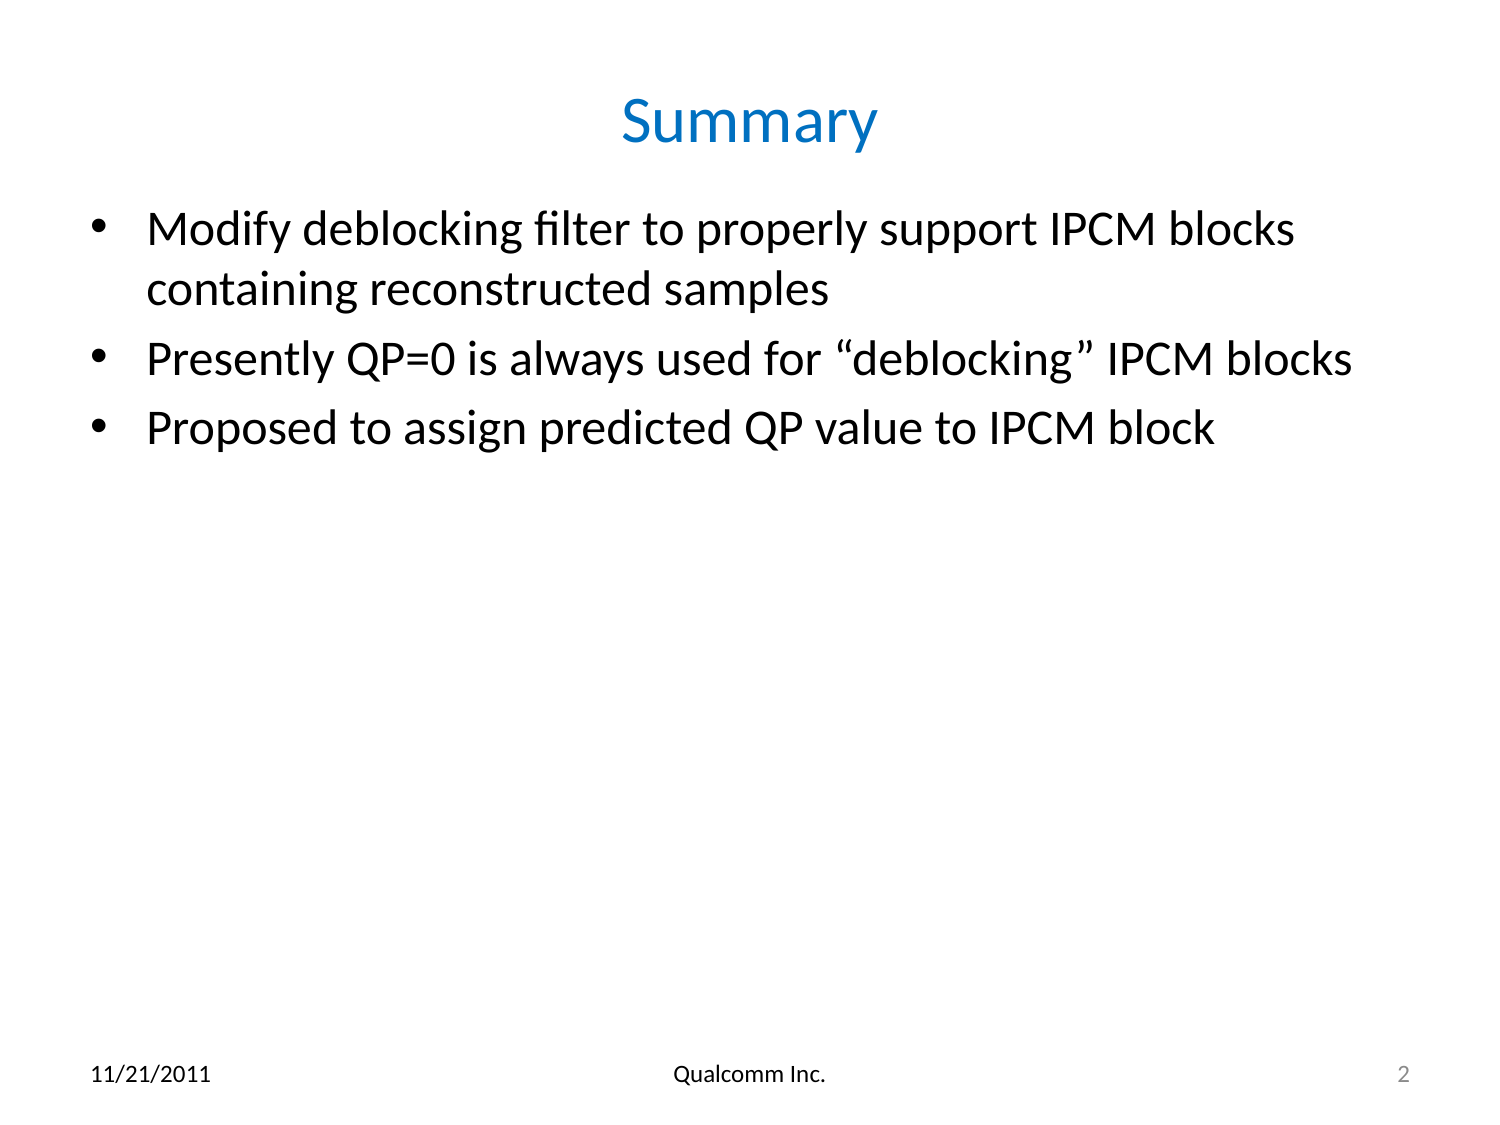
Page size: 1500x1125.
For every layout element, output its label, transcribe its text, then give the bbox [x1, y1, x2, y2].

list Modify deblocking filter to properly support IPCM blocks containing reconstructed samples Presently QP=0 is always used for “deblocking” IPCM blocks Proposed to assign predicted QP value to IPCM block [75, 187, 1425, 1005]
footer Qualcomm Inc. [512, 1042, 988, 1103]
title Summary [75, 45, 1425, 187]
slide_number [75, 1042, 425, 1103]
slide_number 2 [1074, 1042, 1425, 1103]
